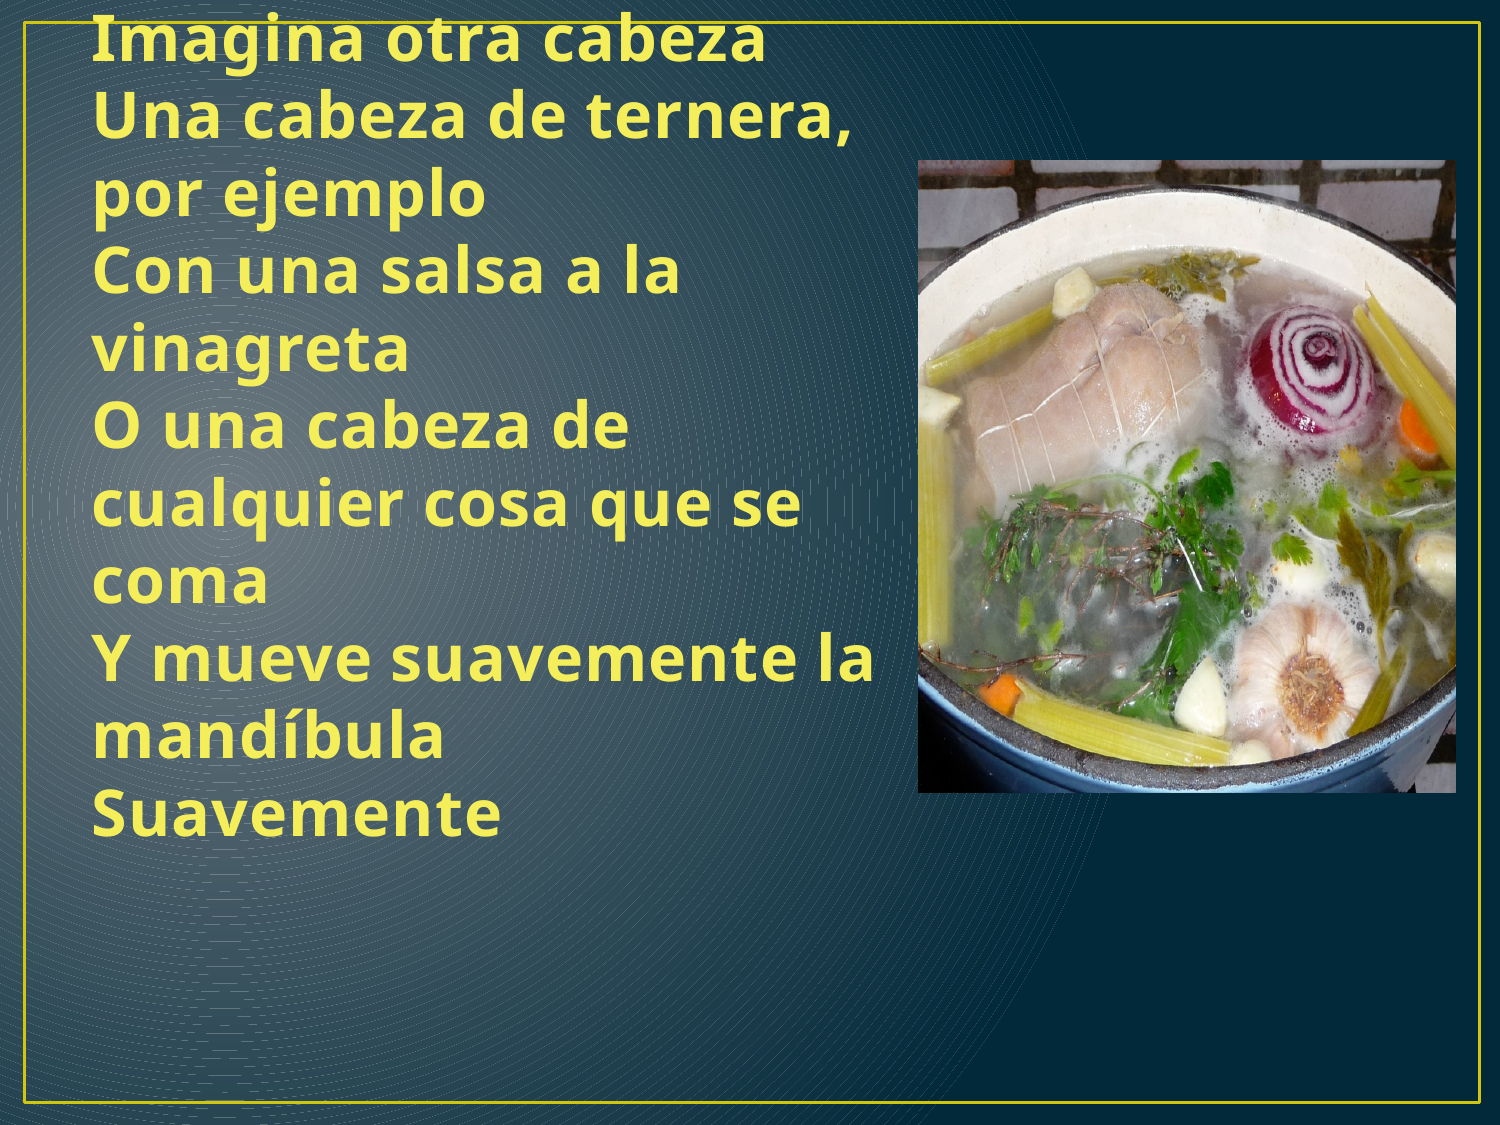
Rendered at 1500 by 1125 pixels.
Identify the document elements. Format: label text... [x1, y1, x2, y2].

title Imagina otra cabeza Una cabeza de ternera, por ejemplo Con una salsa a la vinagreta O una cabeza de cualquier cosa que se coma Y mueve suavemente la mandíbula Suavemente [76, 42, 928, 925]
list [820, 160, 1500, 794]
picture [1049, 154, 1059, 160]
picture [1069, 798, 1079, 807]
